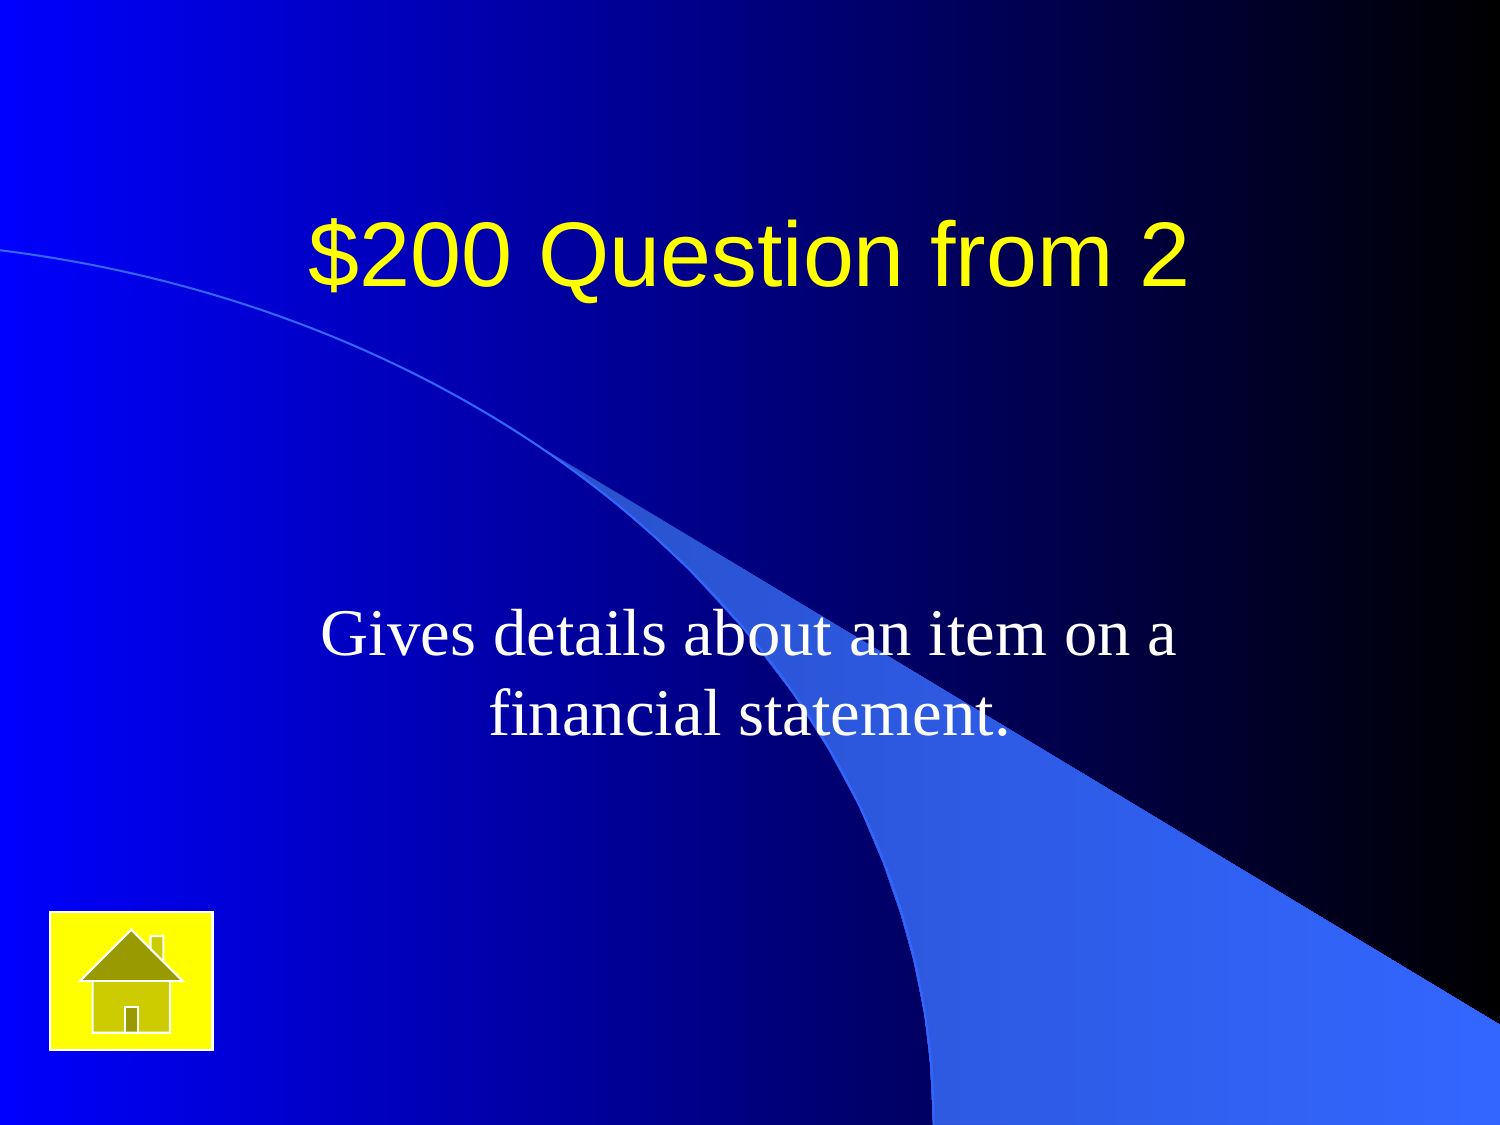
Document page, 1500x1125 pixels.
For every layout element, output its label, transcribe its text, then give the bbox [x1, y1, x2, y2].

title $200 Question from 2 [0, 124, 1500, 313]
subtitle Gives details about an item on a financial statement. [224, 399, 1276, 938]
